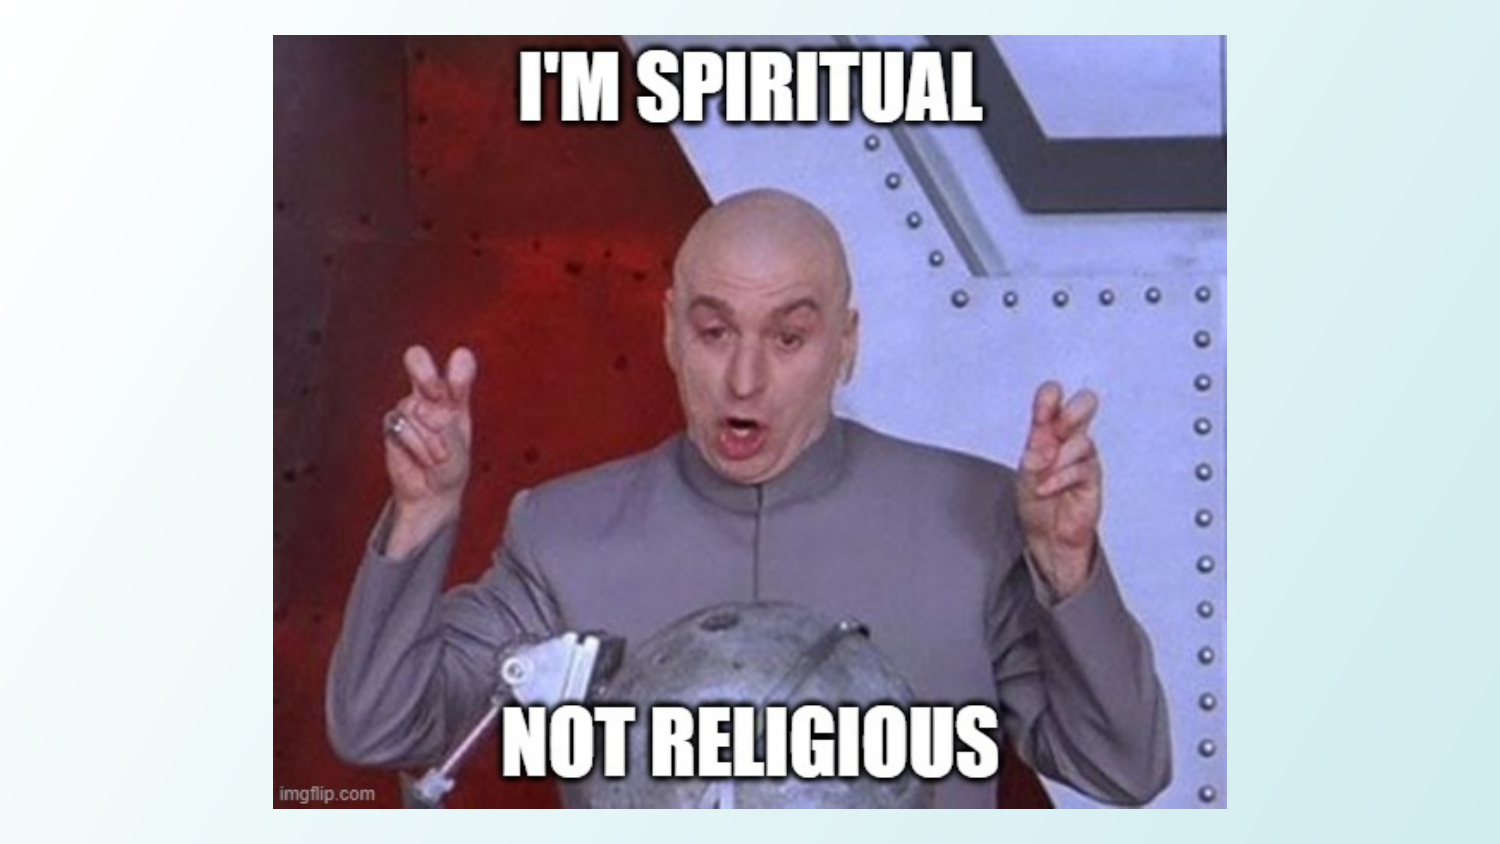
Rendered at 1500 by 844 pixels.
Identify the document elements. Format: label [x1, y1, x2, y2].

picture [272, 34, 1228, 809]
